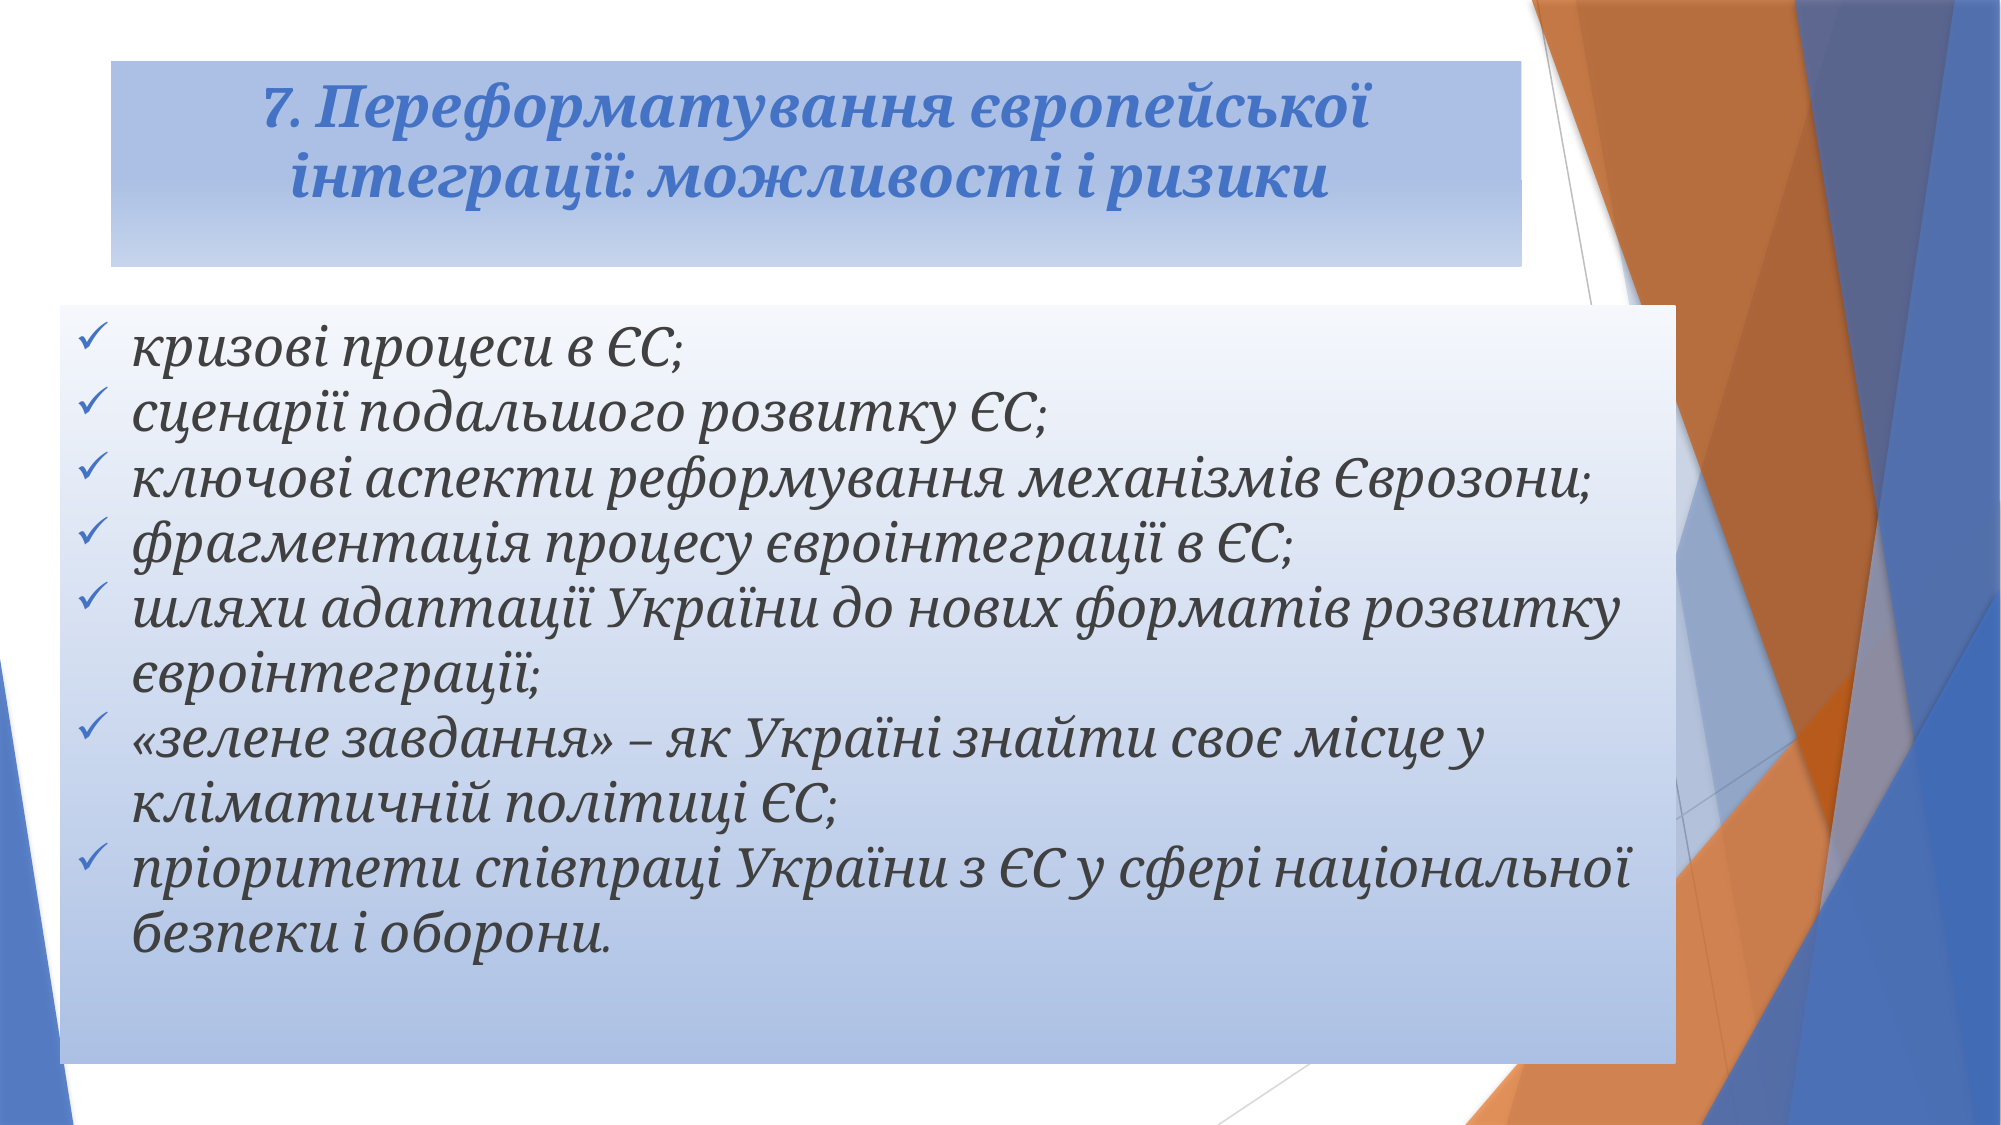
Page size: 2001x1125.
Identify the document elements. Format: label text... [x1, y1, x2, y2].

list кризові процеси в ЄС; сценарії подальшого розвитку ЄС; ключові аспекти реформування механізмів Єврозони; фрагментація процесу євроінтеграції в ЄС; шляхи адаптації України до нових форматів розвитку євроінтеграції; «зелене завдання» – як Україні знайти своє місце у кліматичній політиці ЄС; пріоритети співпраці України з ЄС у сфері національної безпеки і оборони. [60, 305, 1676, 1064]
title 7. Переформатування європейської інтеграції: можливості і ризики [111, 61, 1522, 267]
